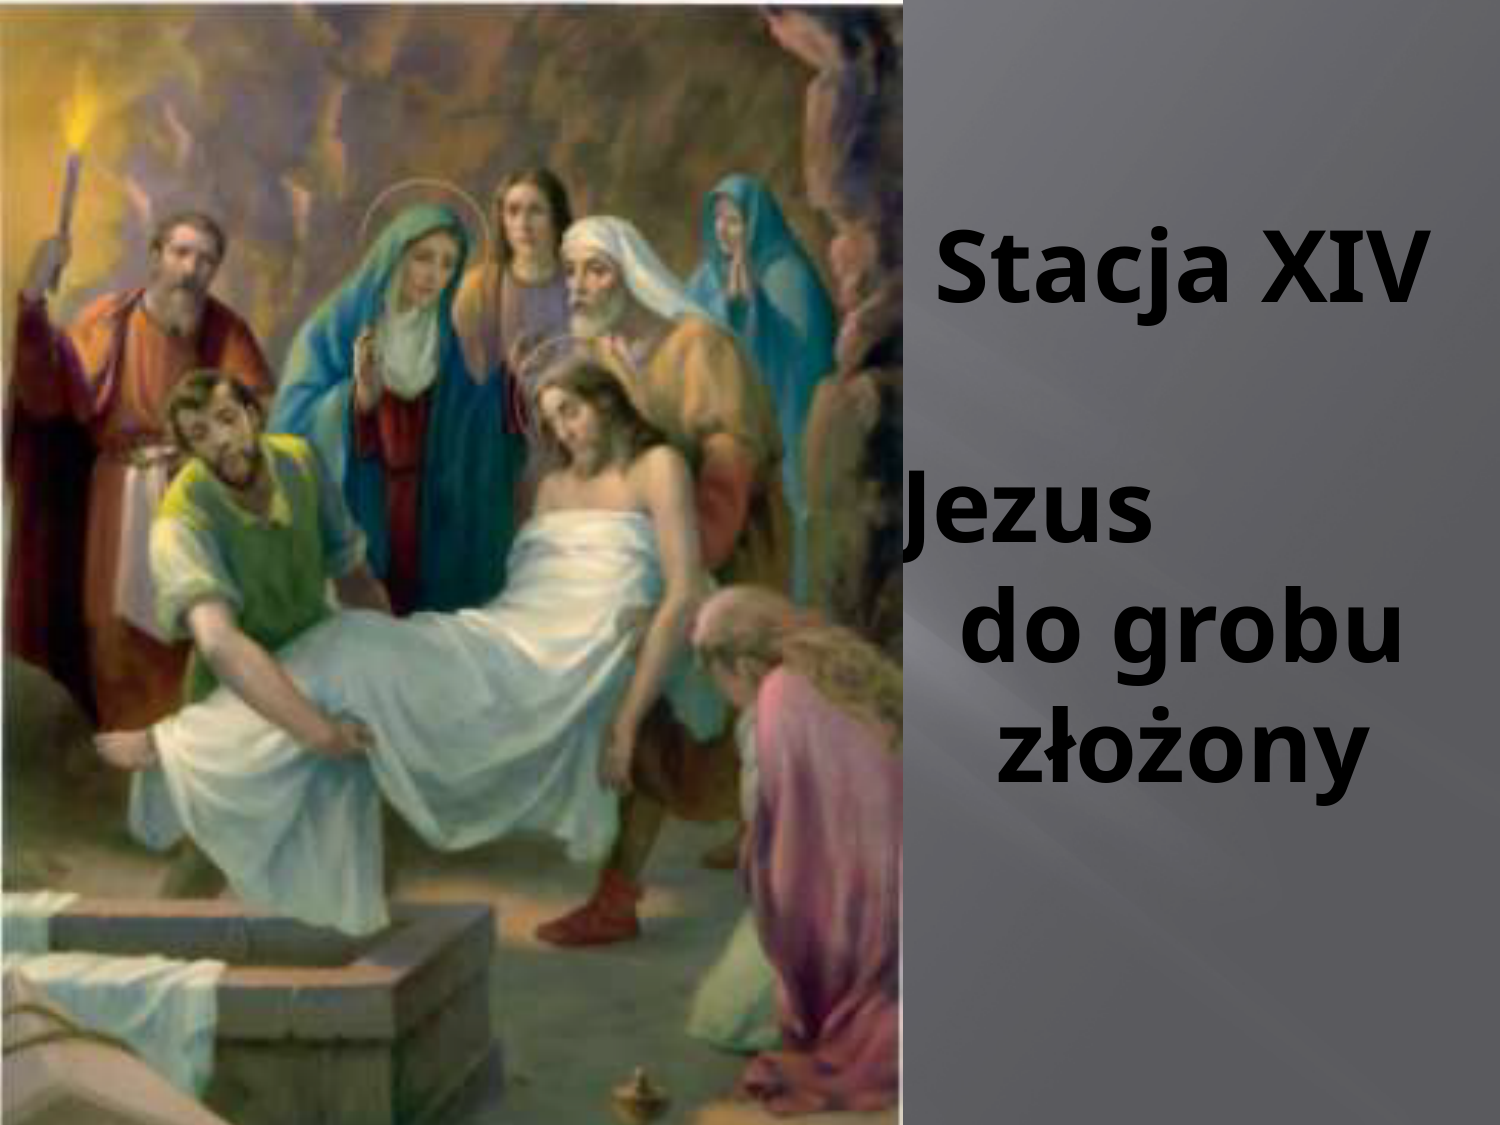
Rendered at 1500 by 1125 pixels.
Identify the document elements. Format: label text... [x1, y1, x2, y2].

picture [0, 0, 903, 1125]
title Stacja XIV Jezus do grobu złożony [903, 0, 1500, 1125]
